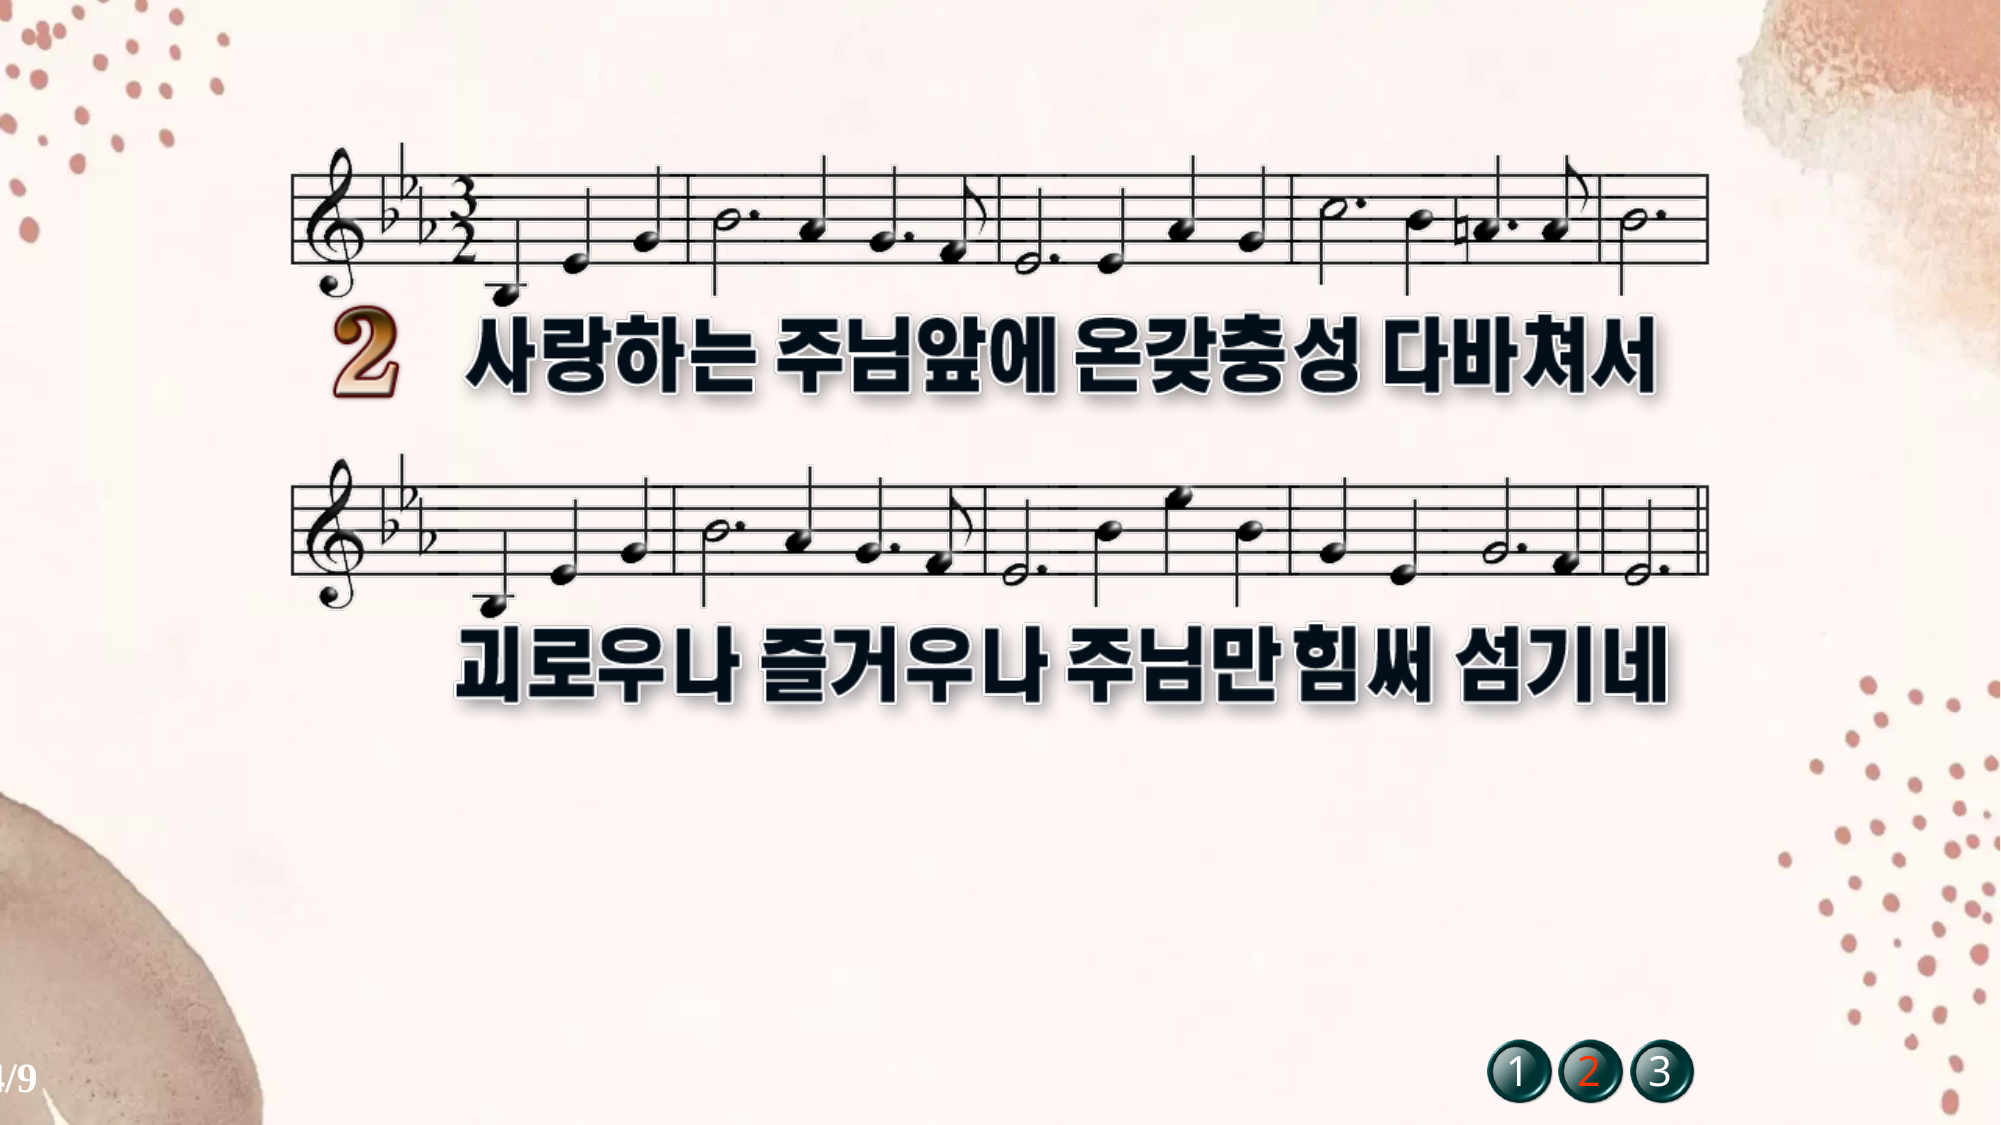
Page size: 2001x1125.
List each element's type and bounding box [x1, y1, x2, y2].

picture [0, 0, 2001, 1125]
text_box [1627, 1035, 1697, 1106]
text_box [1555, 1035, 1626, 1106]
text_box [1484, 1035, 1555, 1106]
